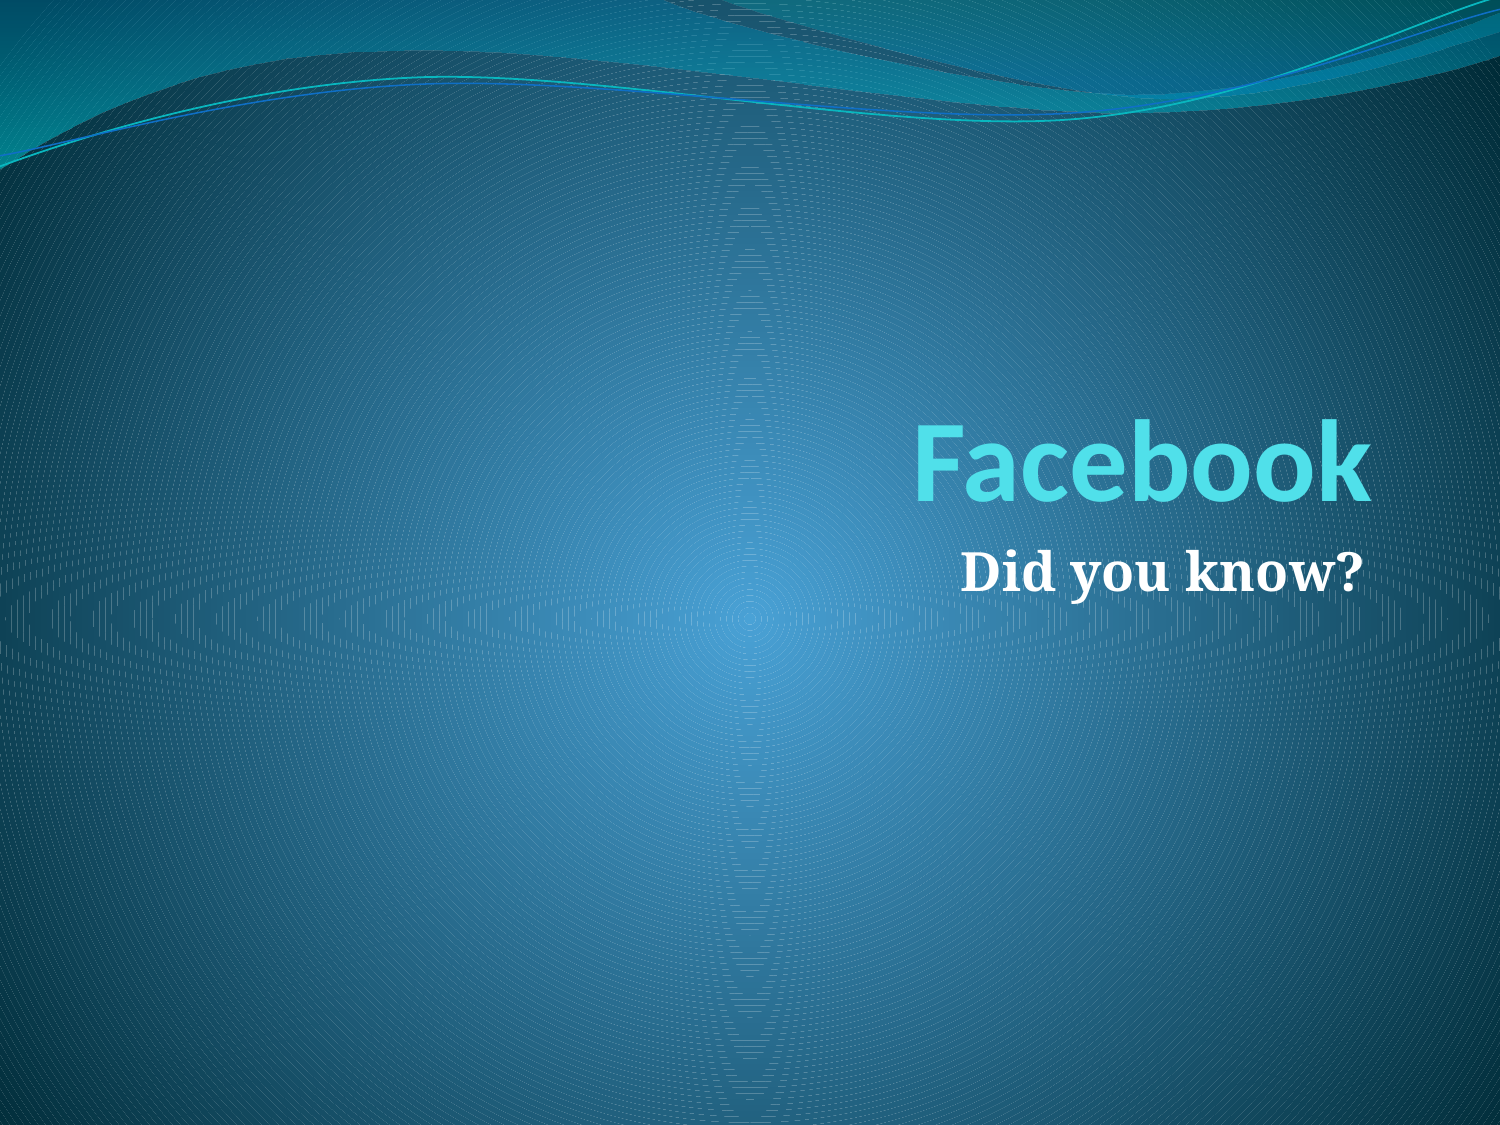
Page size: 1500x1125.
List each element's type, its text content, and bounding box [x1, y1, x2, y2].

title Facebook [87, 224, 1376, 525]
subtitle Did you know? [87, 529, 1376, 818]
